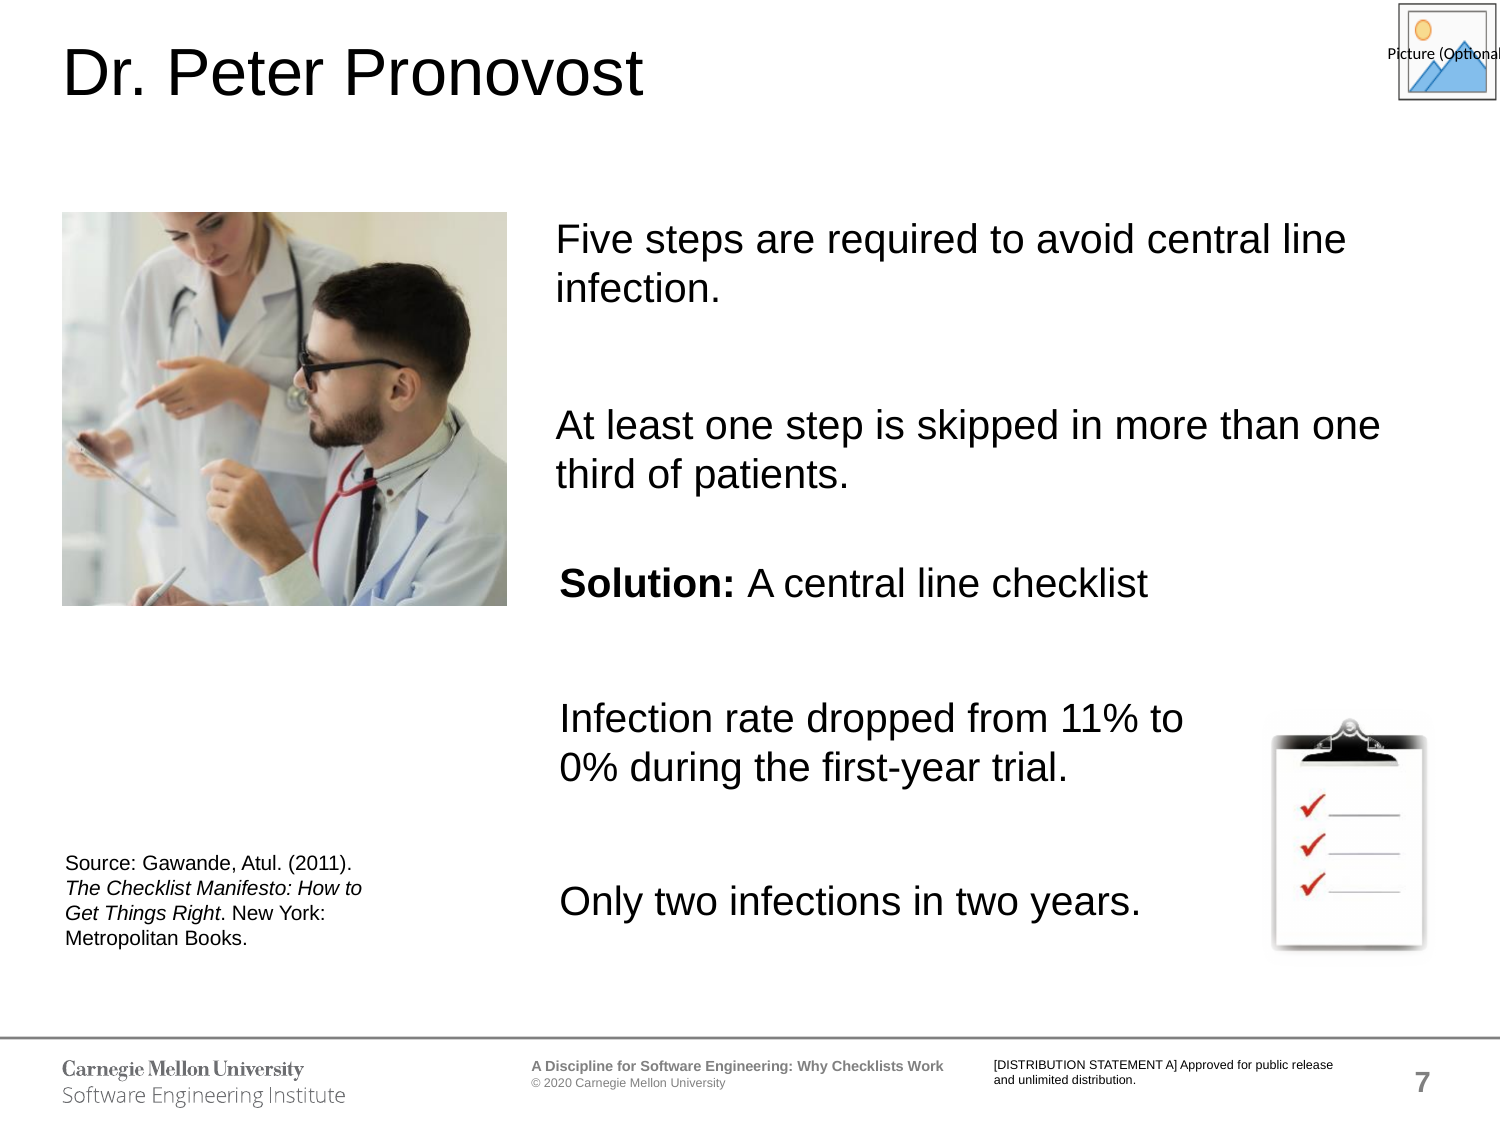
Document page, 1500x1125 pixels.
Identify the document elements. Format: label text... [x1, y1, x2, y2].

picture [1394, 0, 1500, 105]
picture [1261, 708, 1436, 968]
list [62, 212, 507, 624]
text_box Solution: A central line checklist Infection rate dropped from 11% to 0% during the first-year trial. Only two infections in two years. [559, 556, 1207, 932]
title Dr. Peter Pronovost [62, 37, 1338, 182]
text_box Source: Gawande, Atul. (2011). The Checklist Manifesto: How to Get Things Right. New York: Metropolitan Books. [50, 842, 411, 958]
text_box Five steps are required to avoid central line infection. At least one step is skipped in more than one third of patients. [555, 212, 1457, 500]
